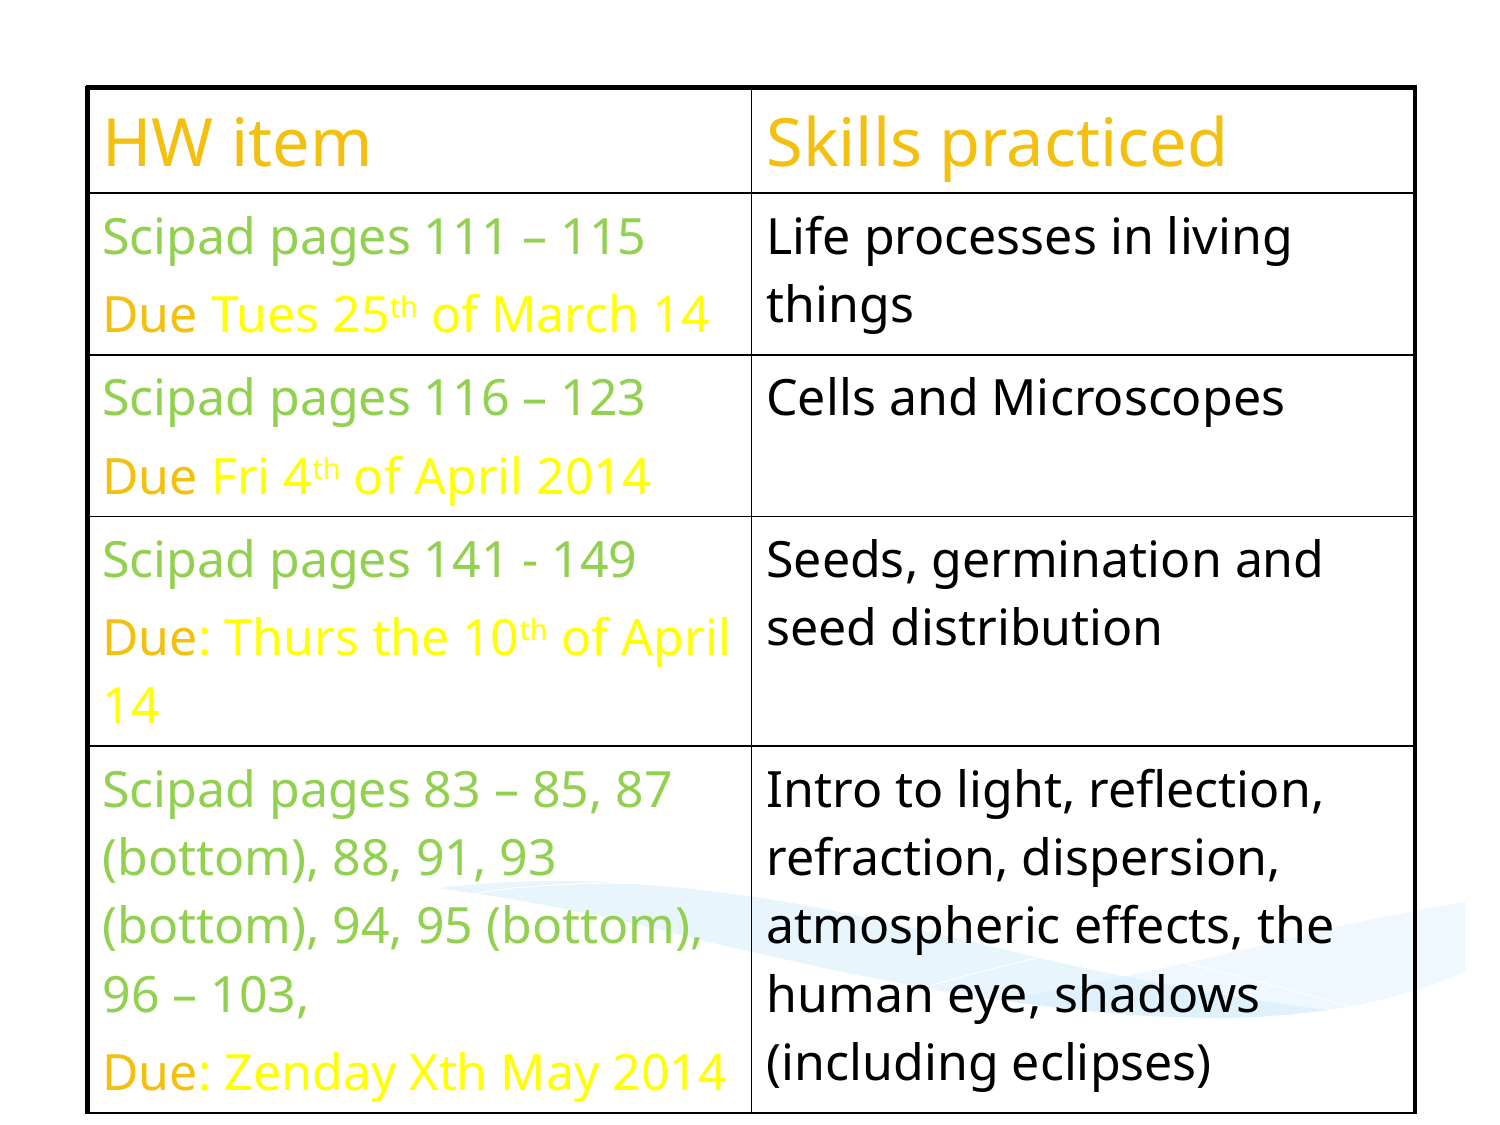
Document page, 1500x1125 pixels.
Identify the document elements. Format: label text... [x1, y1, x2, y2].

table_cell Scipad pages 83 – 85, 87 (bottom), 88, 91, 93 (bottom), 94, 95 (bottom), 96 – 103, Due: Zenday Xth May 2014 [90, 747, 751, 1112]
table_cell Cells and Microscopes [752, 356, 1413, 516]
table_cell Scipad pages 116 – 123 Due Fri 4th of April 2014 [90, 356, 751, 516]
table_cell Scipad pages 111 – 115 Due Tues 25th of March 14 [90, 194, 751, 354]
table_cell Seeds, germination and seed distribution [752, 517, 1413, 745]
table_header Skills practiced [752, 90, 1413, 192]
table_cell Scipad pages 141 - 149 Due: Thurs the 10th of April 14 [90, 517, 751, 745]
table_cell Life processes in living things [752, 194, 1413, 354]
table_header HW item [90, 90, 751, 192]
table_cell Intro to light, reflection, refraction, dispersion, atmospheric effects, the human eye, shadows (including eclipses) [752, 747, 1413, 1112]
